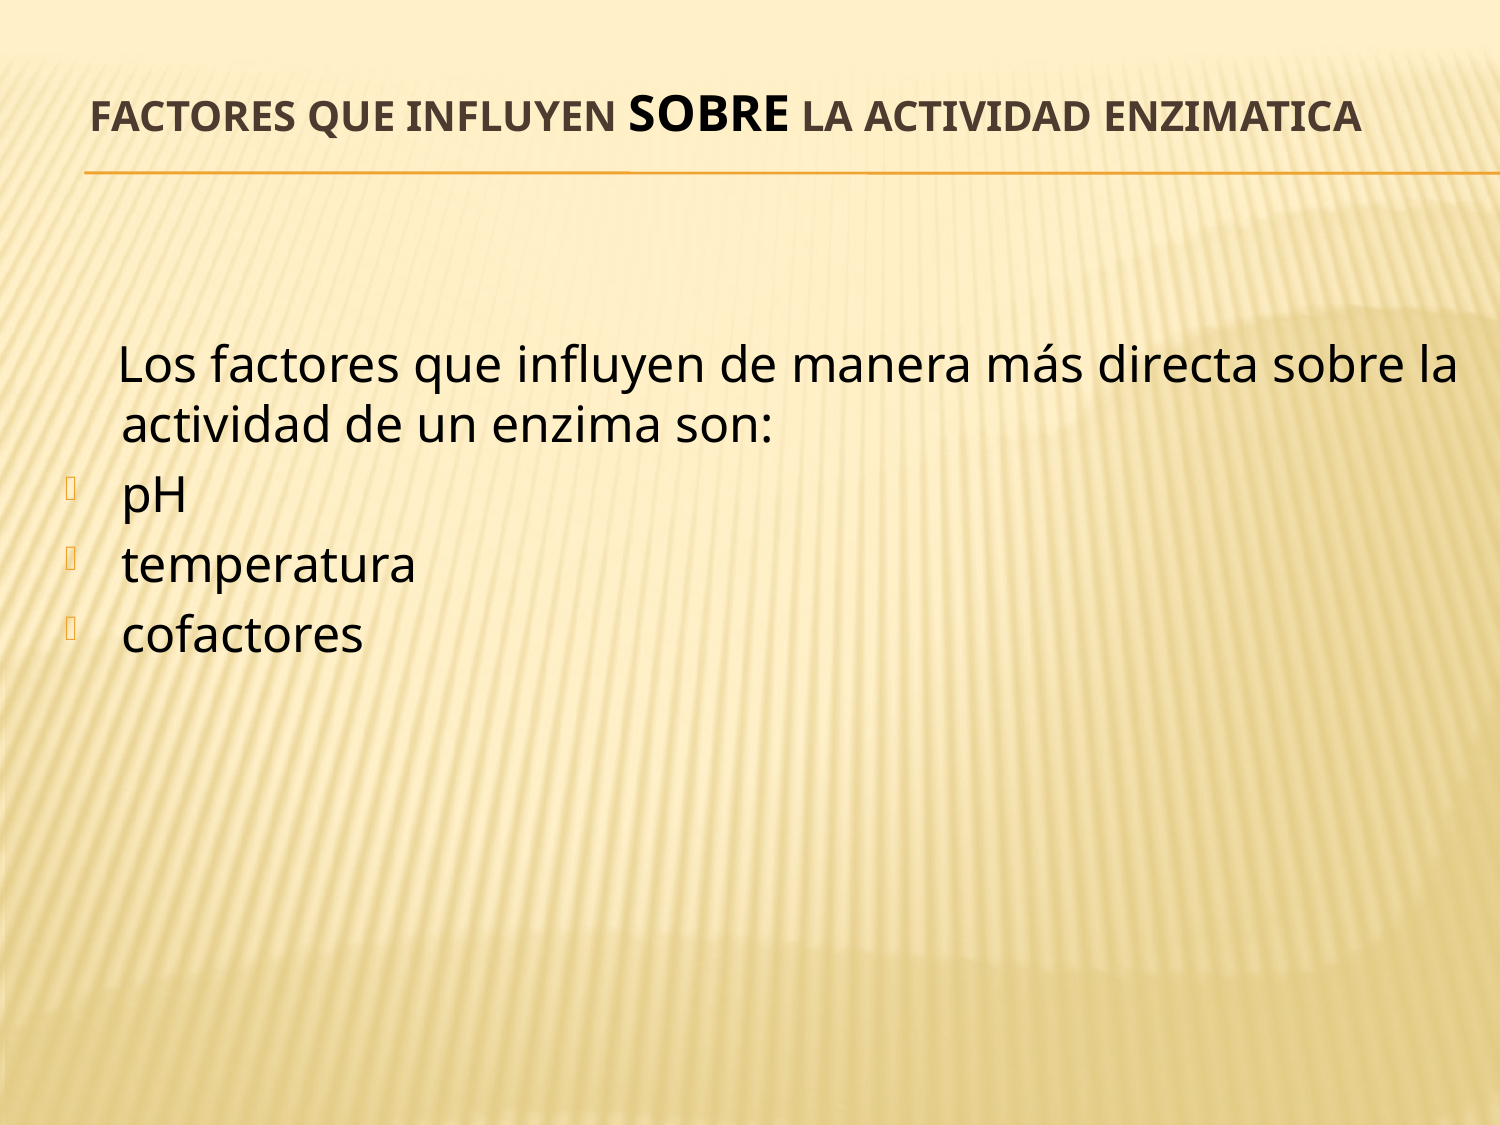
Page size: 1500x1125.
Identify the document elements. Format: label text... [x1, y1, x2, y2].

title FACTORES QUE INFLUYEN SOBRE LA ACTIVIDAD ENZIMATICA [75, 42, 1500, 181]
list Los factores que influyen de manera más directa sobre la actividad de un enzima son: pH temperatura cofactores [50, 254, 1475, 998]
